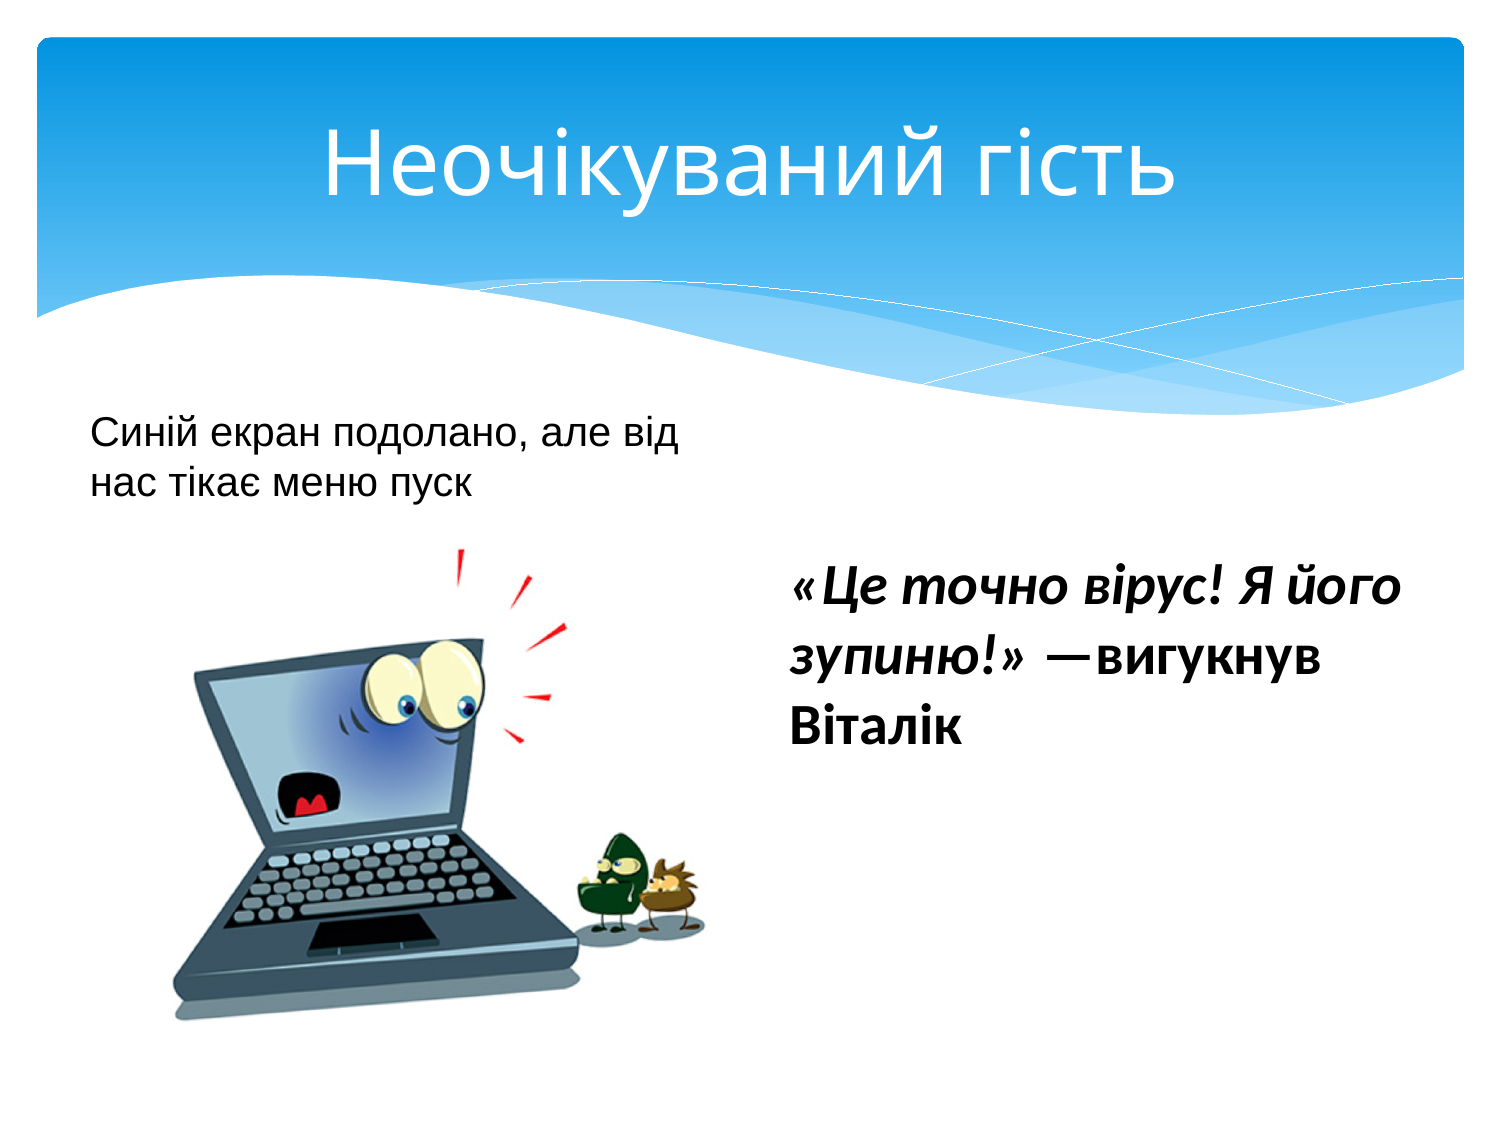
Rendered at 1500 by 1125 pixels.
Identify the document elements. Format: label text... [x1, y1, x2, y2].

text_box «Це точно вірус! Я його зупиню!» —вигукнув Віталік [775, 538, 1425, 764]
title Неочікуваний гість [75, 55, 1425, 261]
picture [58, 516, 756, 1063]
text_box Синій екран подолано, але від нас тікає меню пуск [74, 397, 715, 512]
